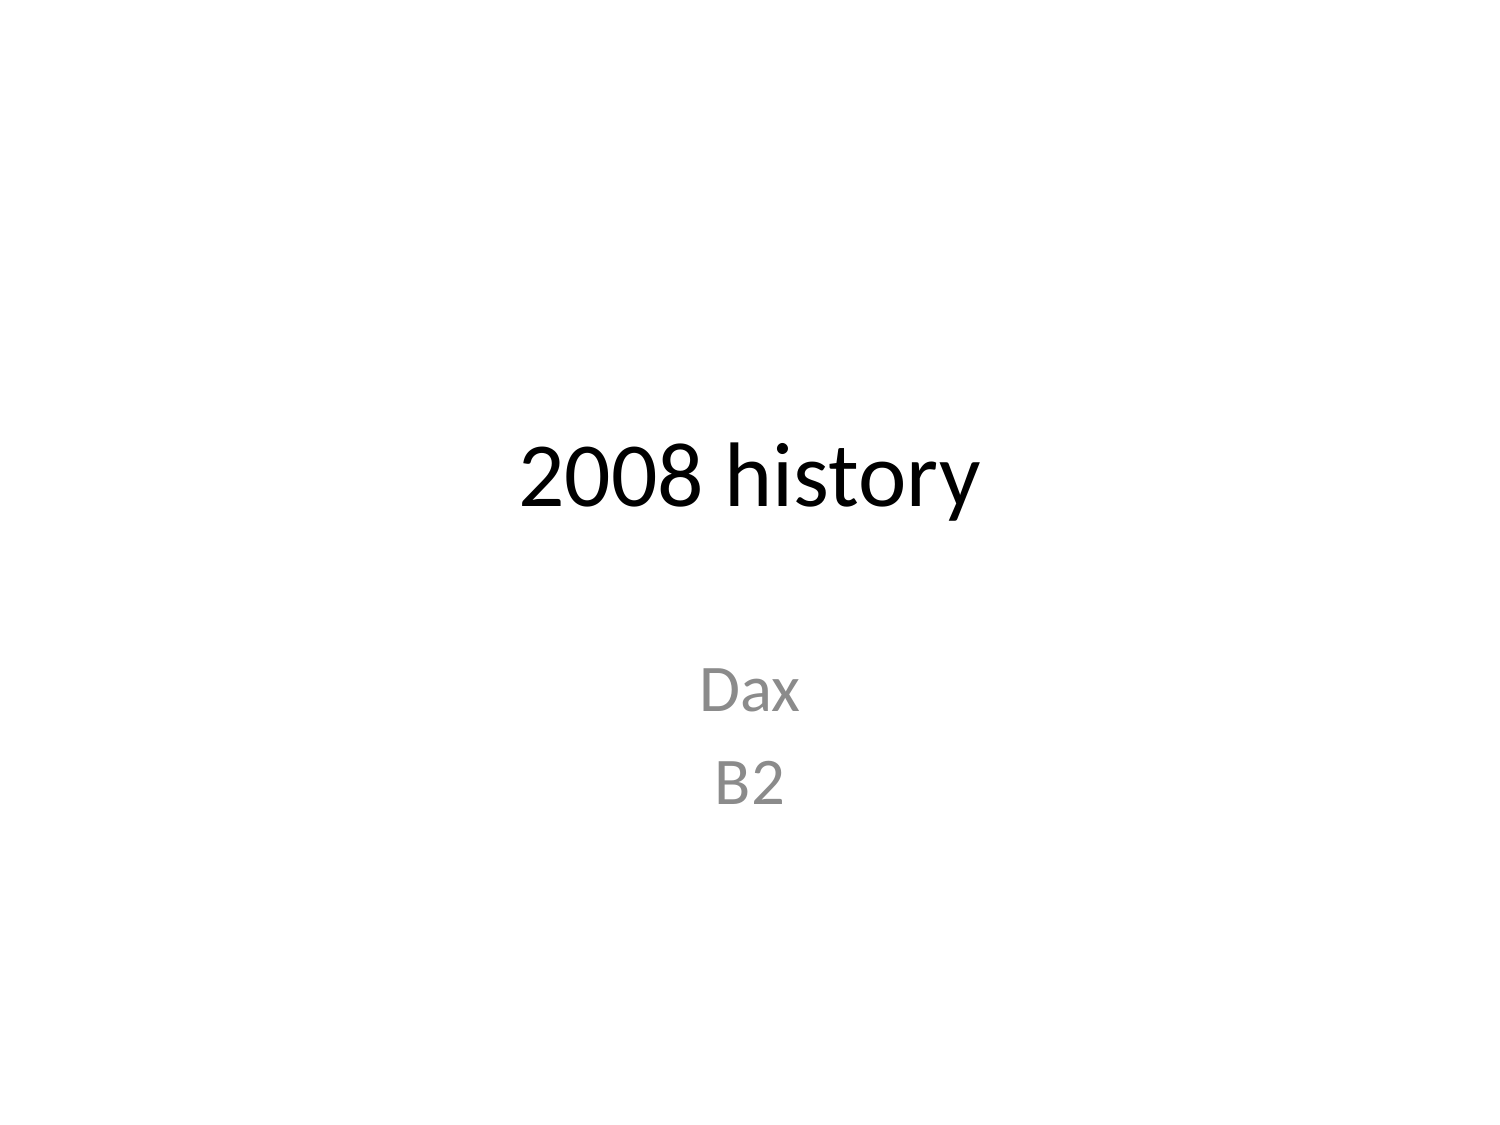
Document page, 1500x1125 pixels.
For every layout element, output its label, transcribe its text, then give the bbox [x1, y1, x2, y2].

title 2008 history [112, 349, 1388, 591]
subtitle Dax B2 [225, 637, 1275, 925]
